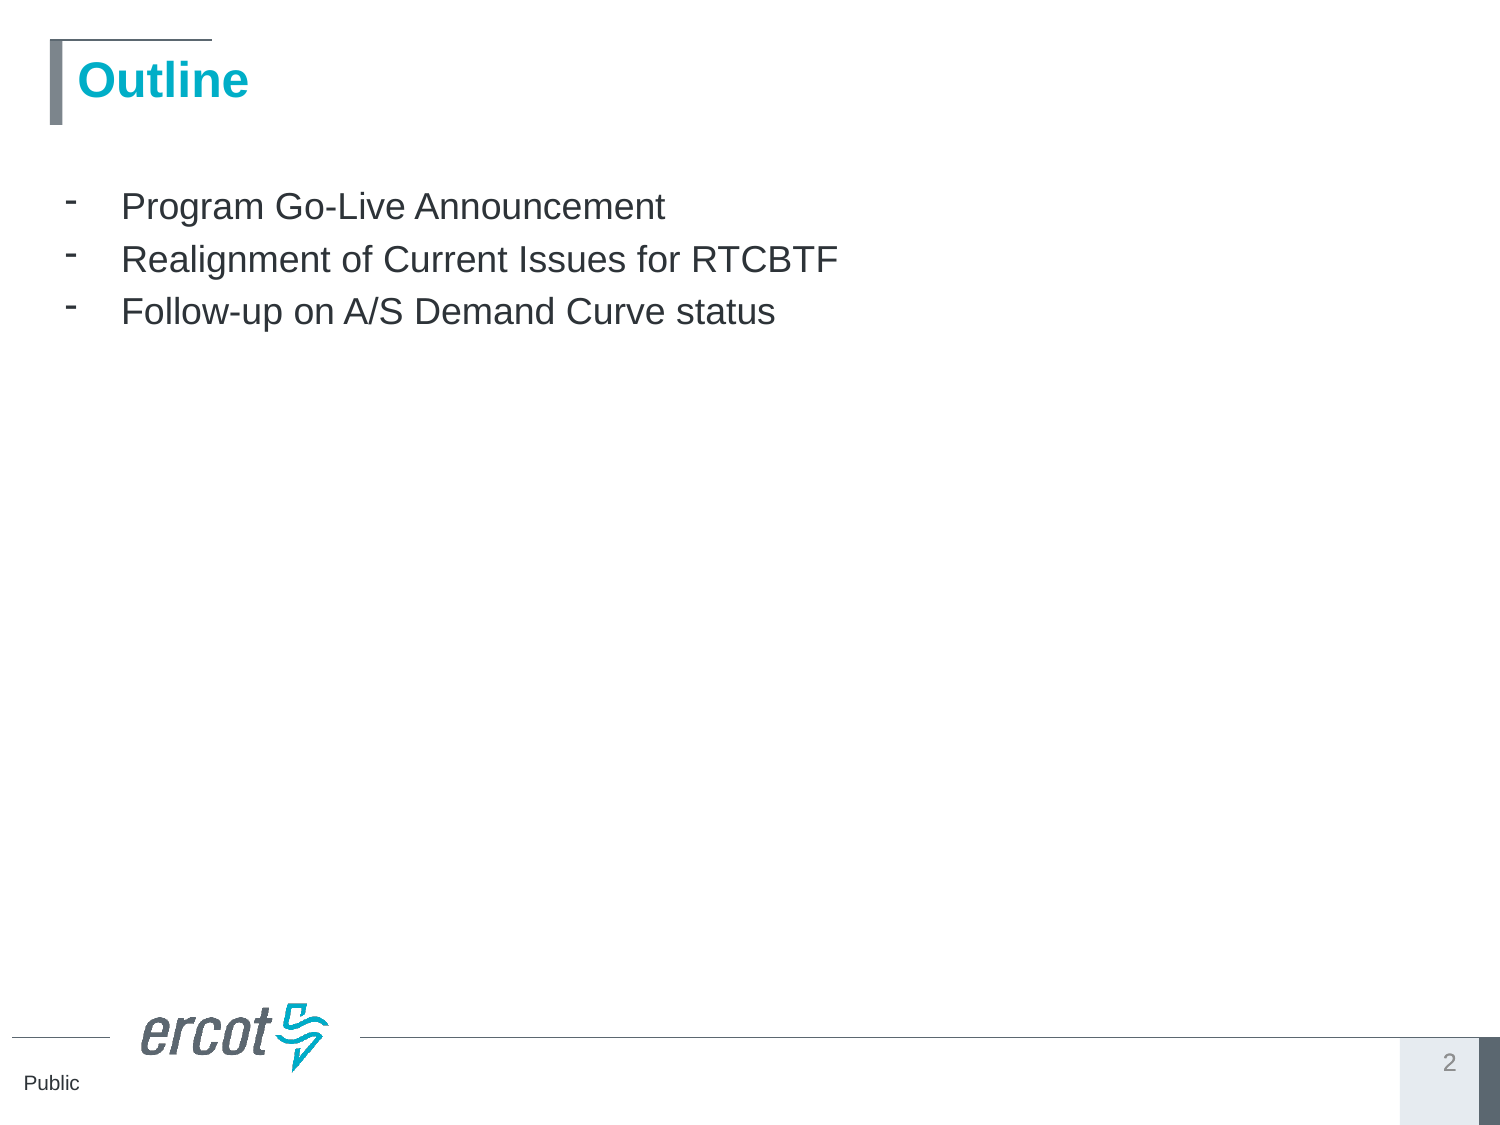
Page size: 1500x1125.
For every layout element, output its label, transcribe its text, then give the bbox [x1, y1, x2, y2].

list Program Go-Live Announcement Realignment of Current Issues for RTCBTF Follow-up on A/S Demand Curve status [50, 174, 1450, 972]
slide_number 2 [1400, 1037, 1500, 1087]
picture [137, 999, 332, 1075]
title Outline [62, 39, 1450, 134]
